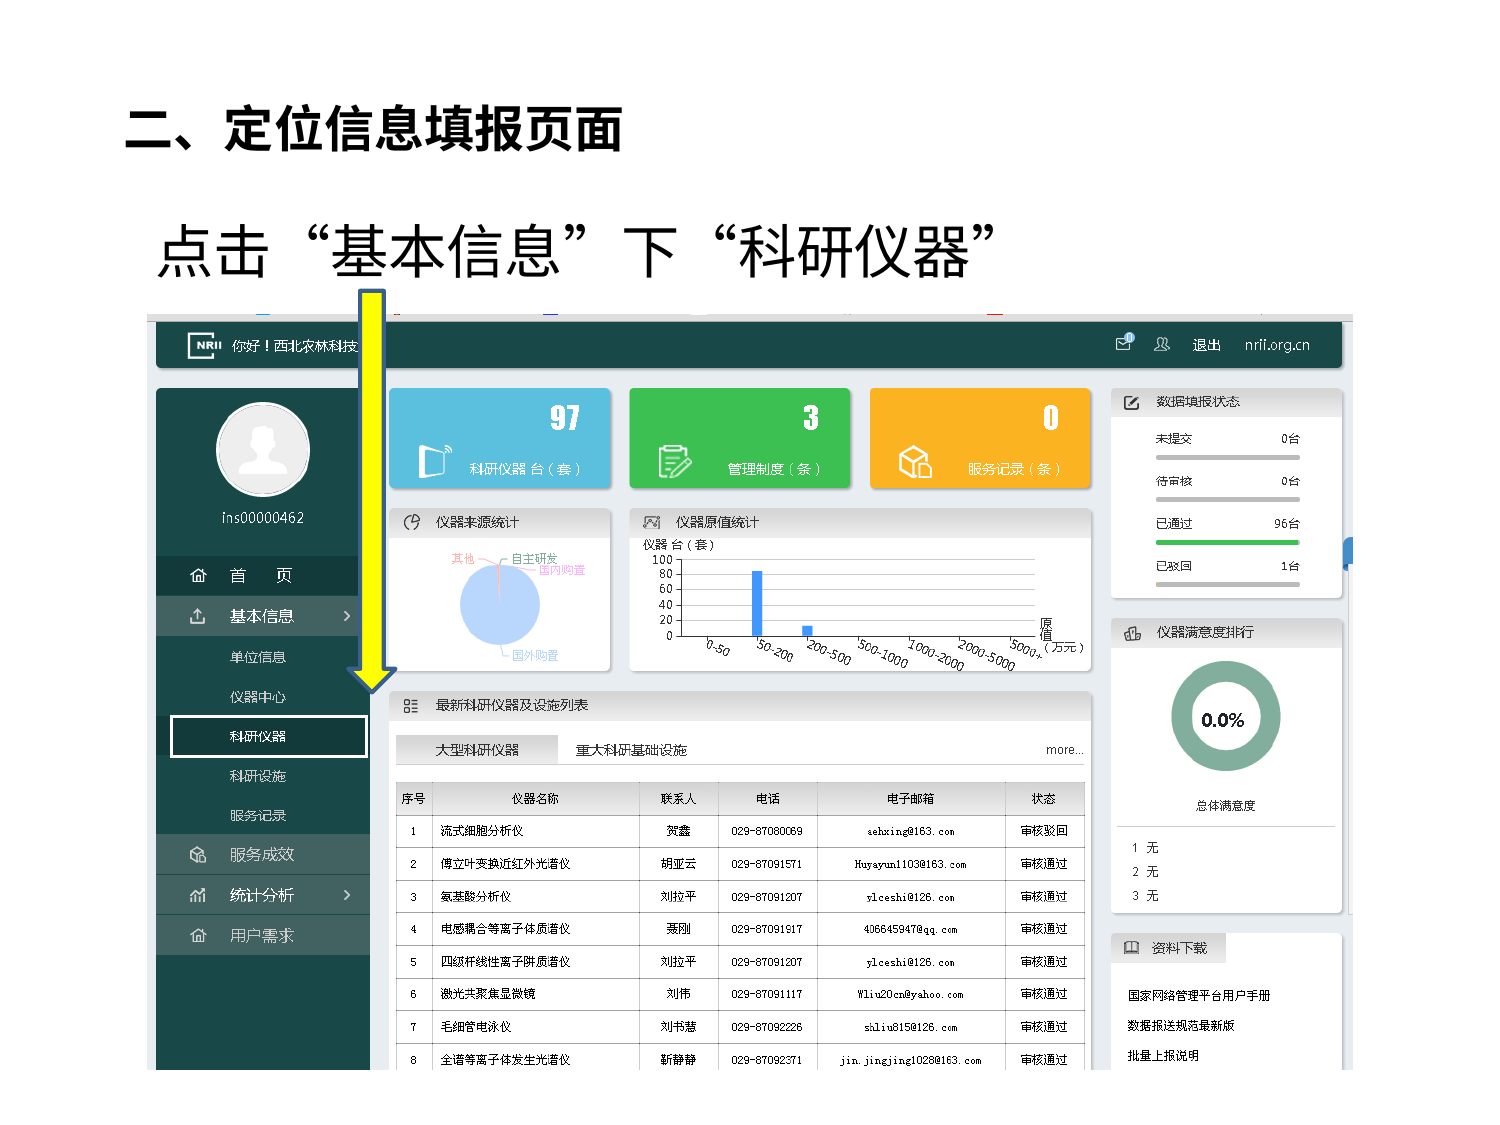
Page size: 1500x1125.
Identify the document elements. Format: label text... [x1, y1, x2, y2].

picture [147, 314, 1353, 1070]
text_box [358, 288, 386, 312]
text_box 二、定位信息填报页面 [109, 89, 639, 165]
text_box 点击“基本信息”下“科研仪器” [140, 208, 1045, 293]
